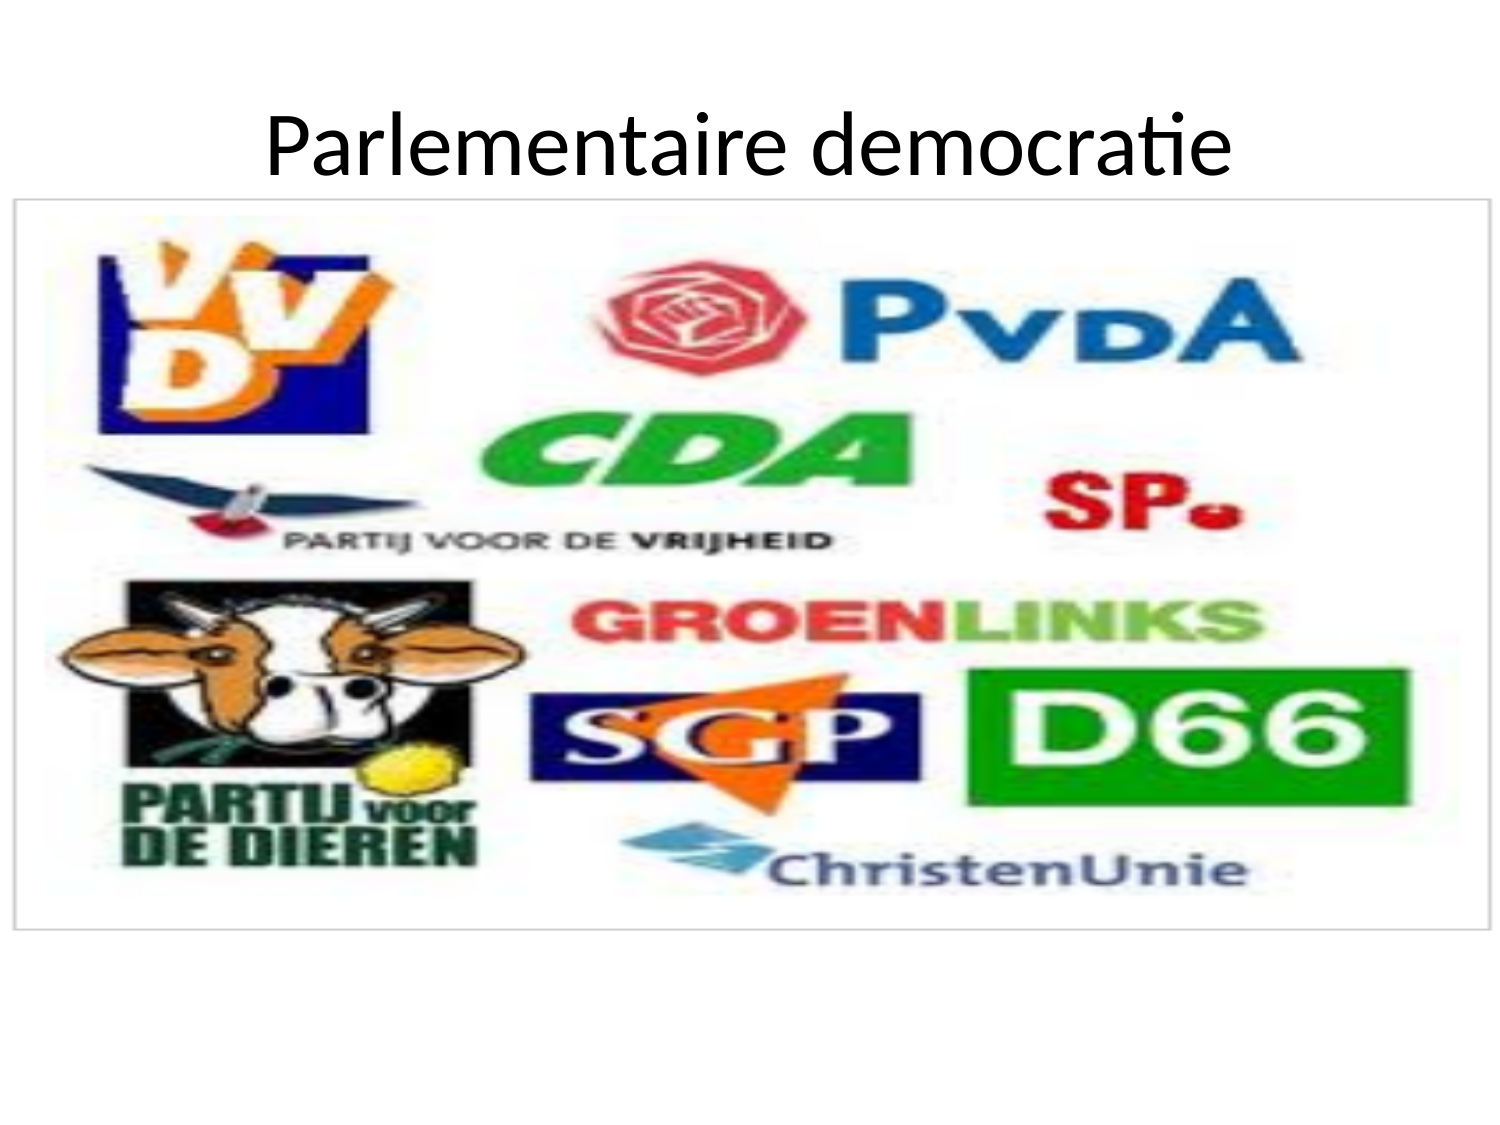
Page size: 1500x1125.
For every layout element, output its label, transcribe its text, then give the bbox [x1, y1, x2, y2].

title Parlementaire democratie [75, 45, 1425, 195]
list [0, 197, 1500, 933]
